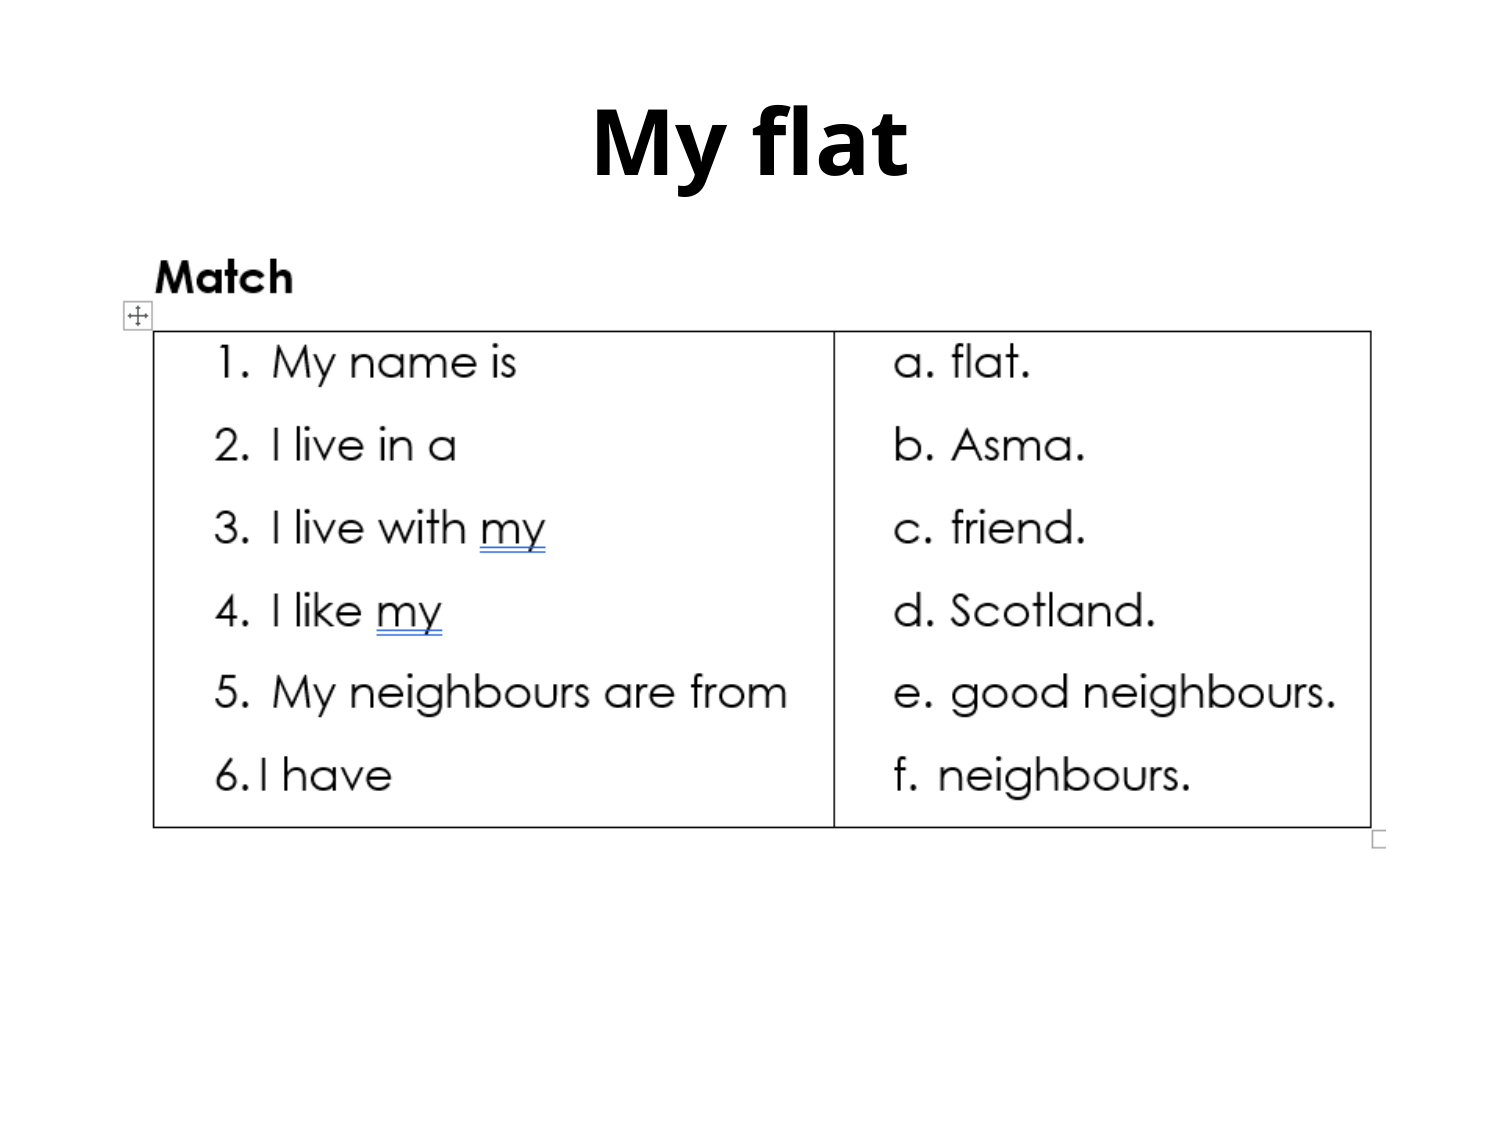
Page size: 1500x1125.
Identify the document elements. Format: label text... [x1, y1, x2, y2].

picture [114, 248, 1386, 877]
title My flat [75, 45, 1425, 233]
